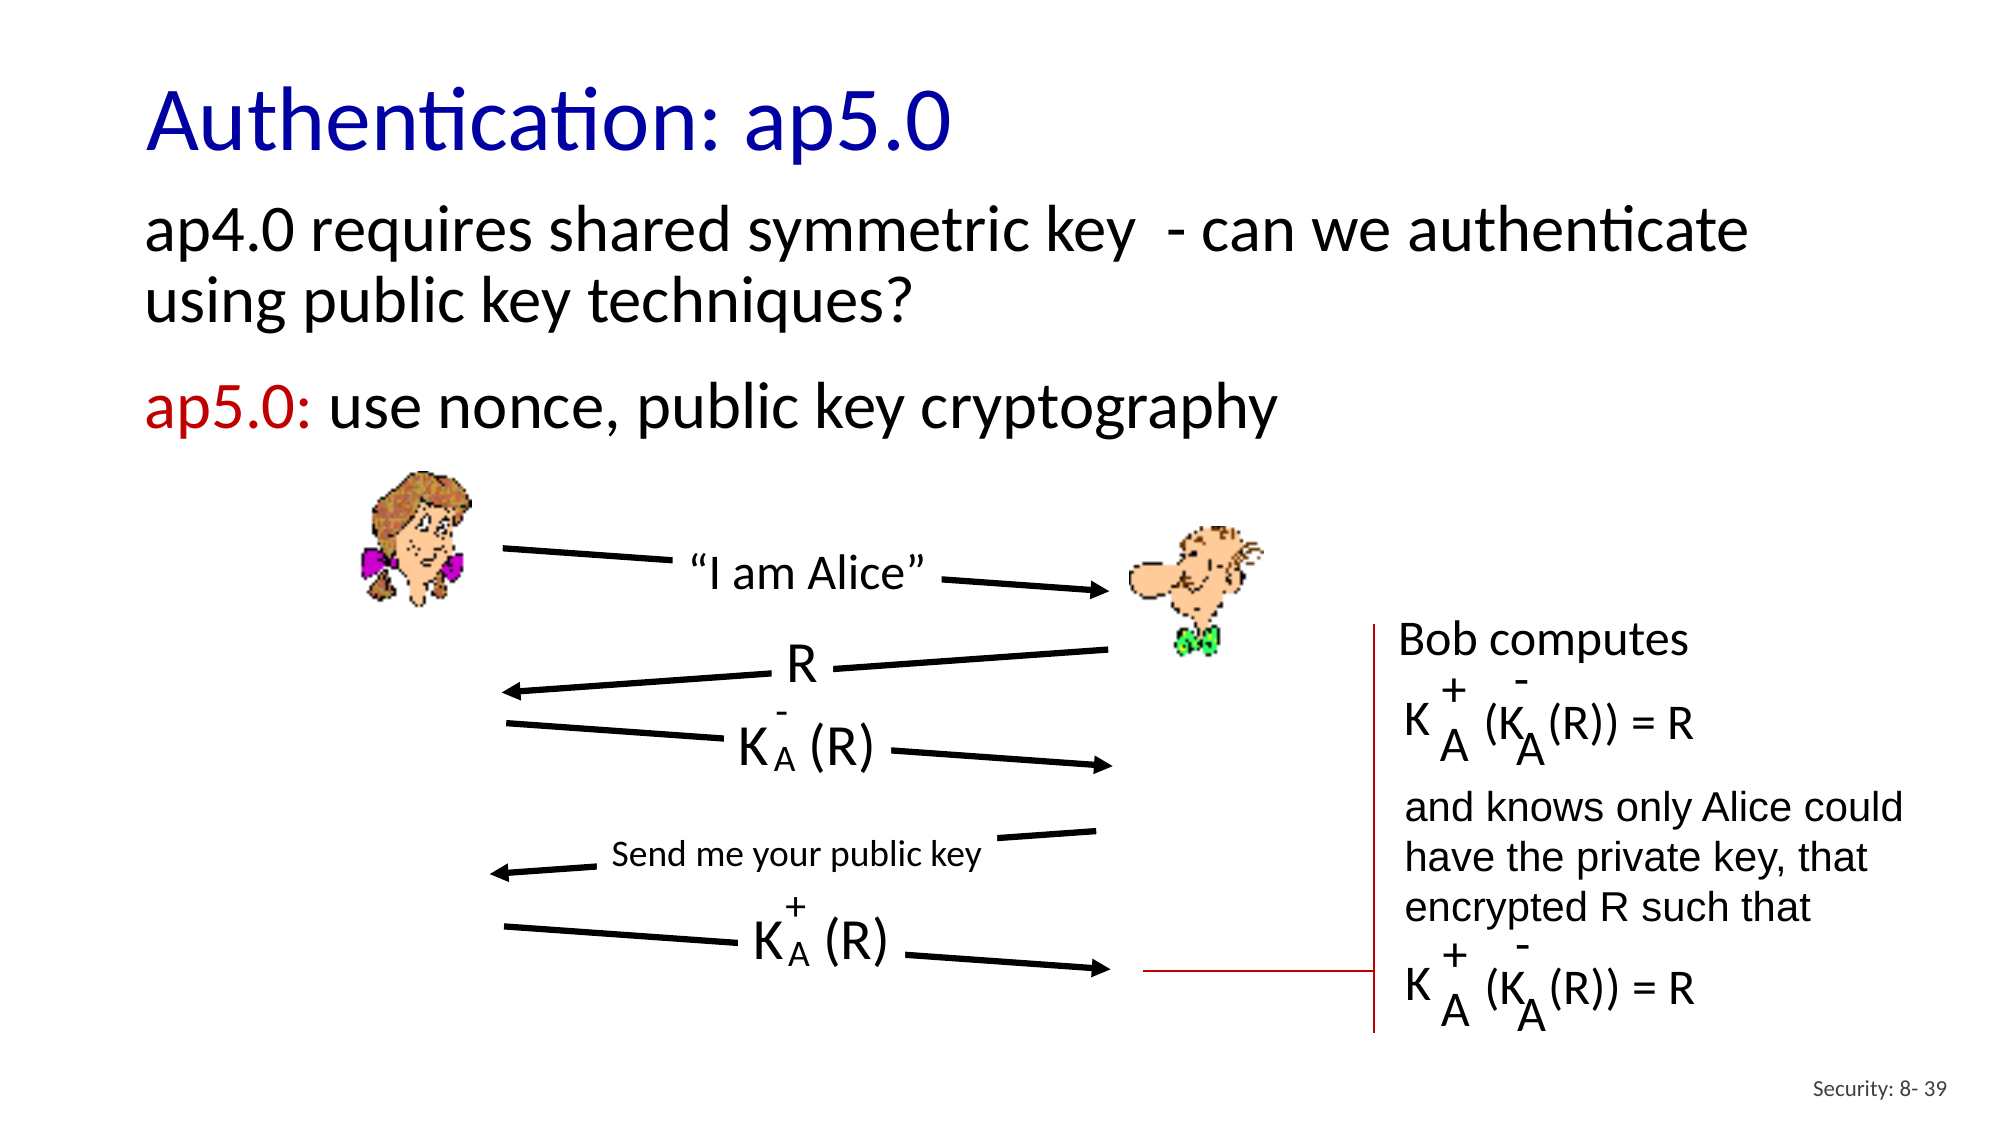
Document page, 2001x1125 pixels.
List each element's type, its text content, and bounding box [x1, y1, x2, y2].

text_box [502, 531, 1110, 608]
picture [357, 471, 472, 614]
text_box ap4.0 requires shared symmetric key - can we authenticate using public key techniques? ap5.0: use nonce, public key cryptography [129, 186, 1922, 450]
slide_number Security: 8- 39 [1512, 1056, 1963, 1117]
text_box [489, 821, 1097, 883]
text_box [506, 676, 1113, 788]
picture [1129, 526, 1264, 663]
title Authentication: ap5.0 [131, 47, 1856, 186]
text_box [501, 616, 1109, 703]
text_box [1143, 598, 1934, 1061]
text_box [504, 871, 1111, 983]
